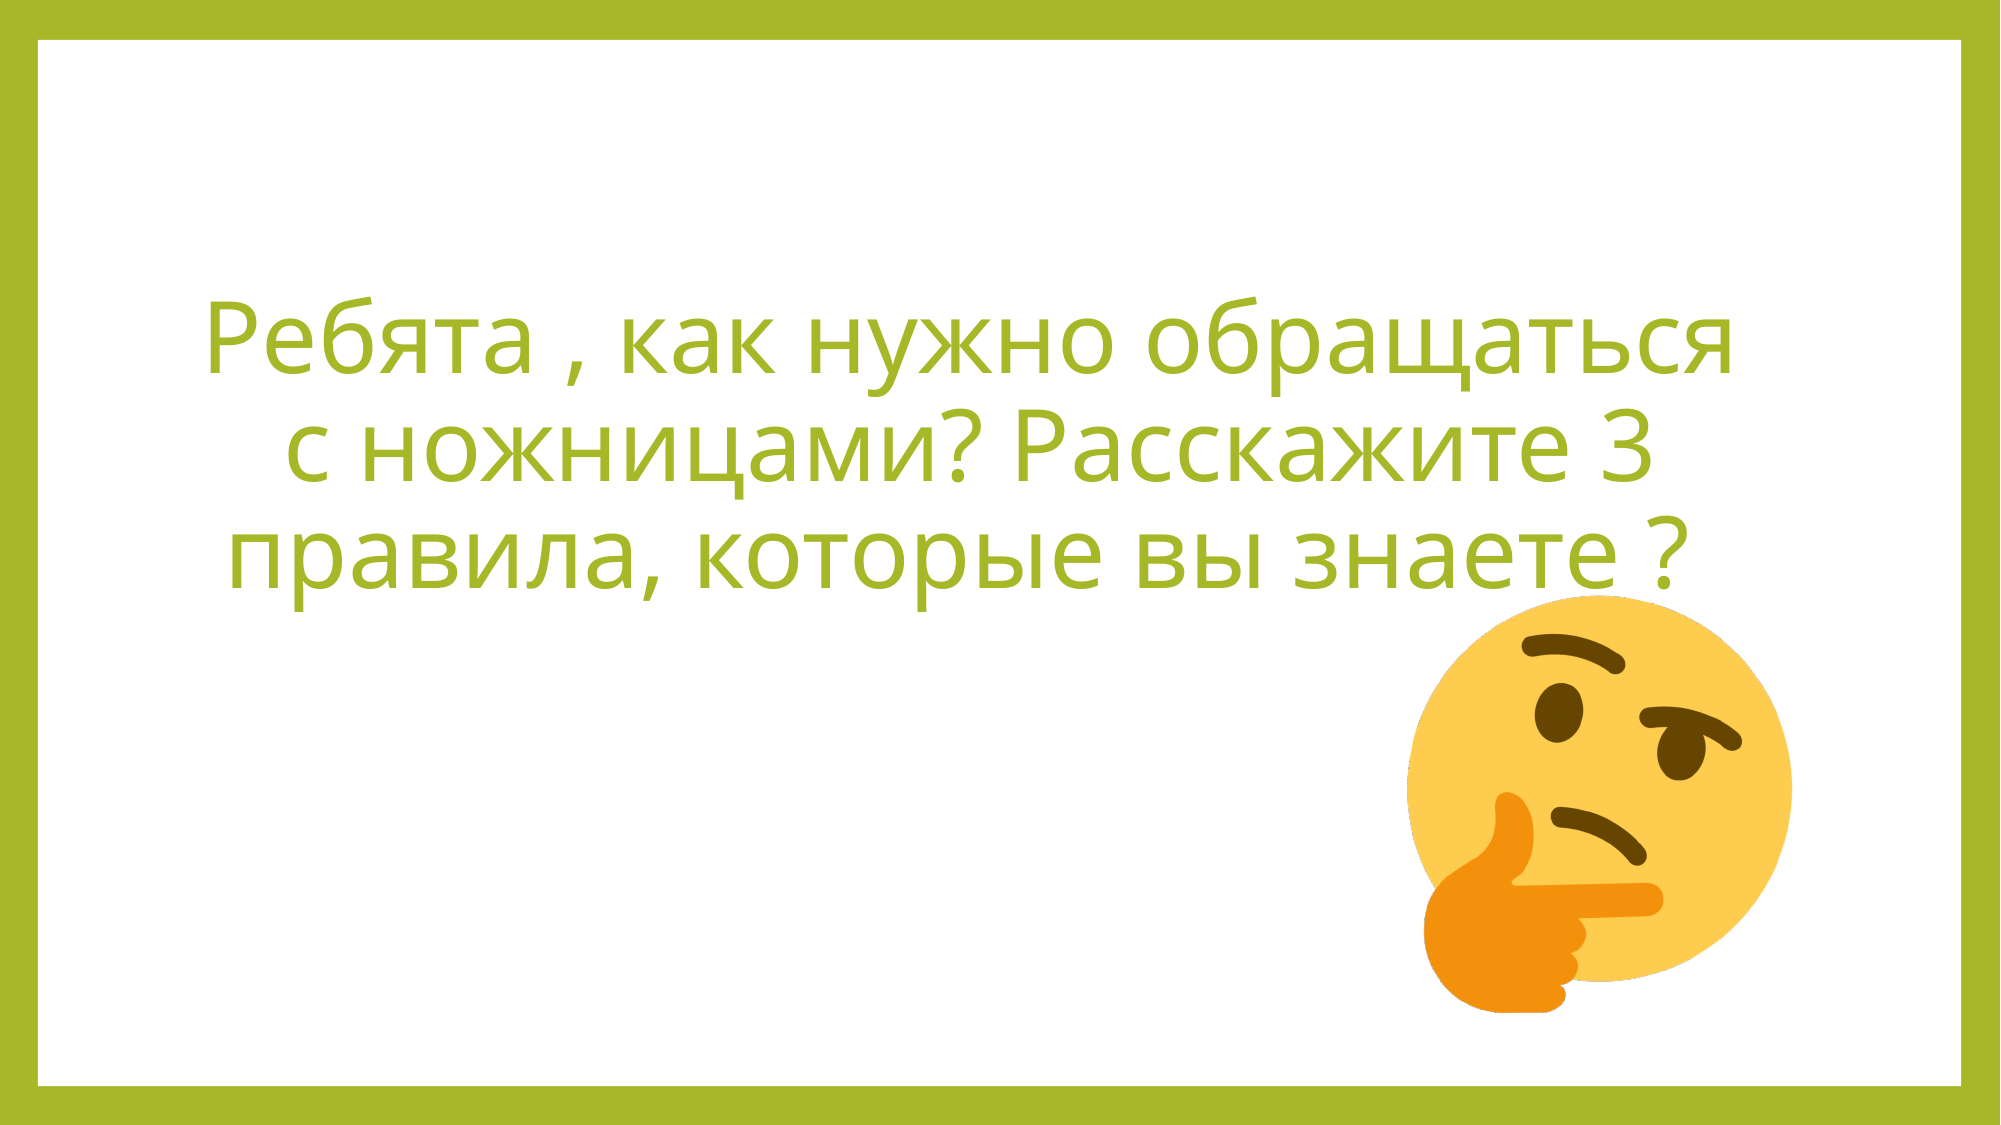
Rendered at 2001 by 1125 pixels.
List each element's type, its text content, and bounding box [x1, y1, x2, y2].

title Ребята , как нужно обращаться с ножницами? Расскажите 3 правила, которые вы знаете ? [160, 337, 1781, 560]
picture [1357, 560, 1833, 1065]
